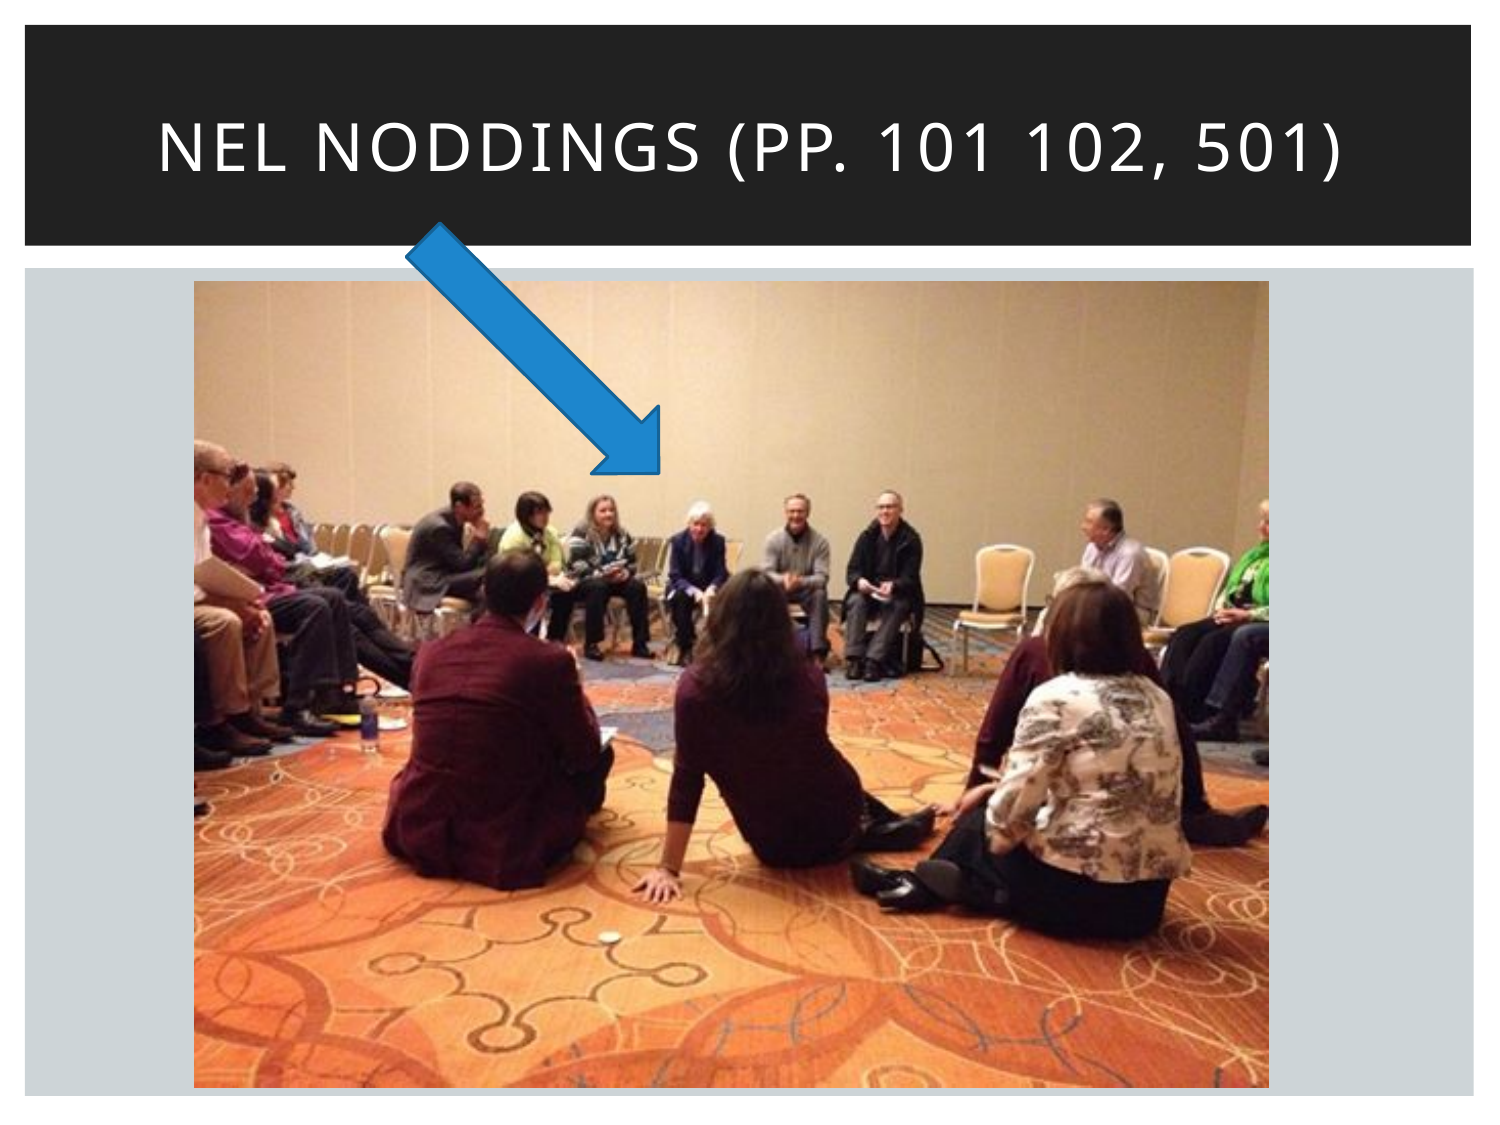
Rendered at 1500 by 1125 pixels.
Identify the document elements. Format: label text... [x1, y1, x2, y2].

title Nel Noddings (pp. 101 102, 501) [62, 58, 1438, 232]
picture [193, 281, 1270, 1088]
text_box [405, 221, 500, 280]
